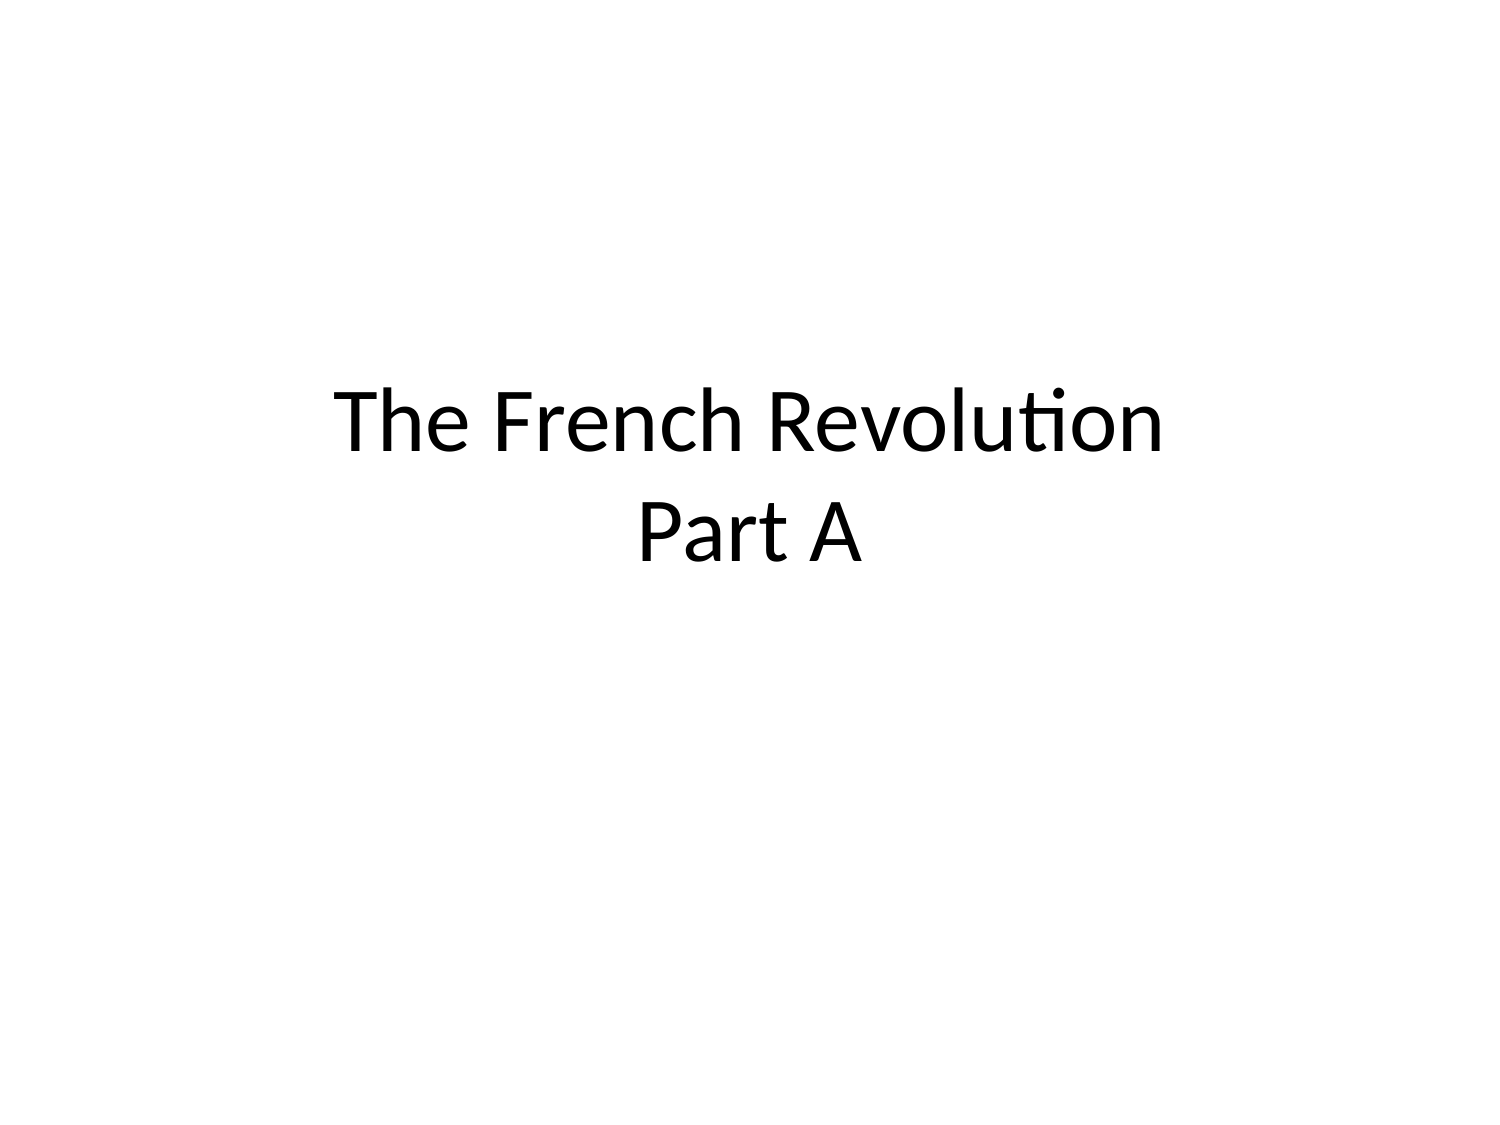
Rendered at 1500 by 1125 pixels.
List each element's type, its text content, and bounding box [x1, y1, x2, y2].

title The French Revolution Part A [112, 349, 1388, 591]
